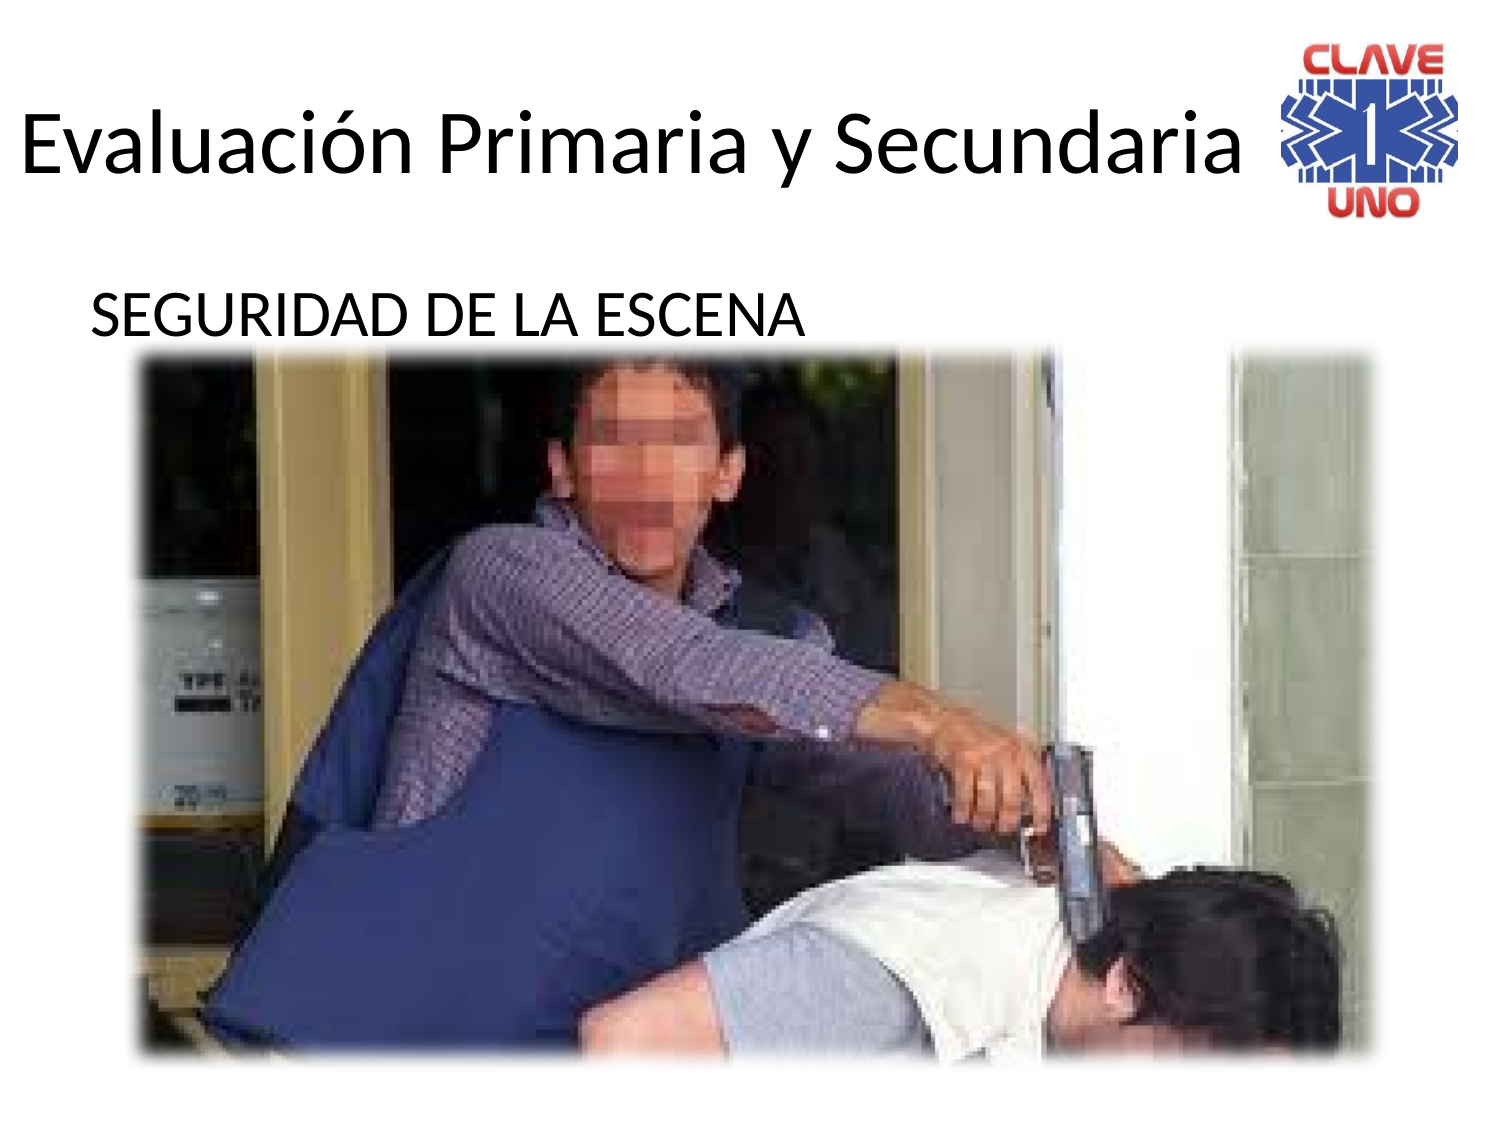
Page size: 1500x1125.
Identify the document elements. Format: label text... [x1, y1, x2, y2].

list SEGURIDAD DE LA ESCENA [75, 262, 1425, 1005]
title Evaluación Primaria y Secundaria [0, 42, 1309, 231]
picture [123, 337, 1389, 1072]
picture [1281, 42, 1459, 220]
